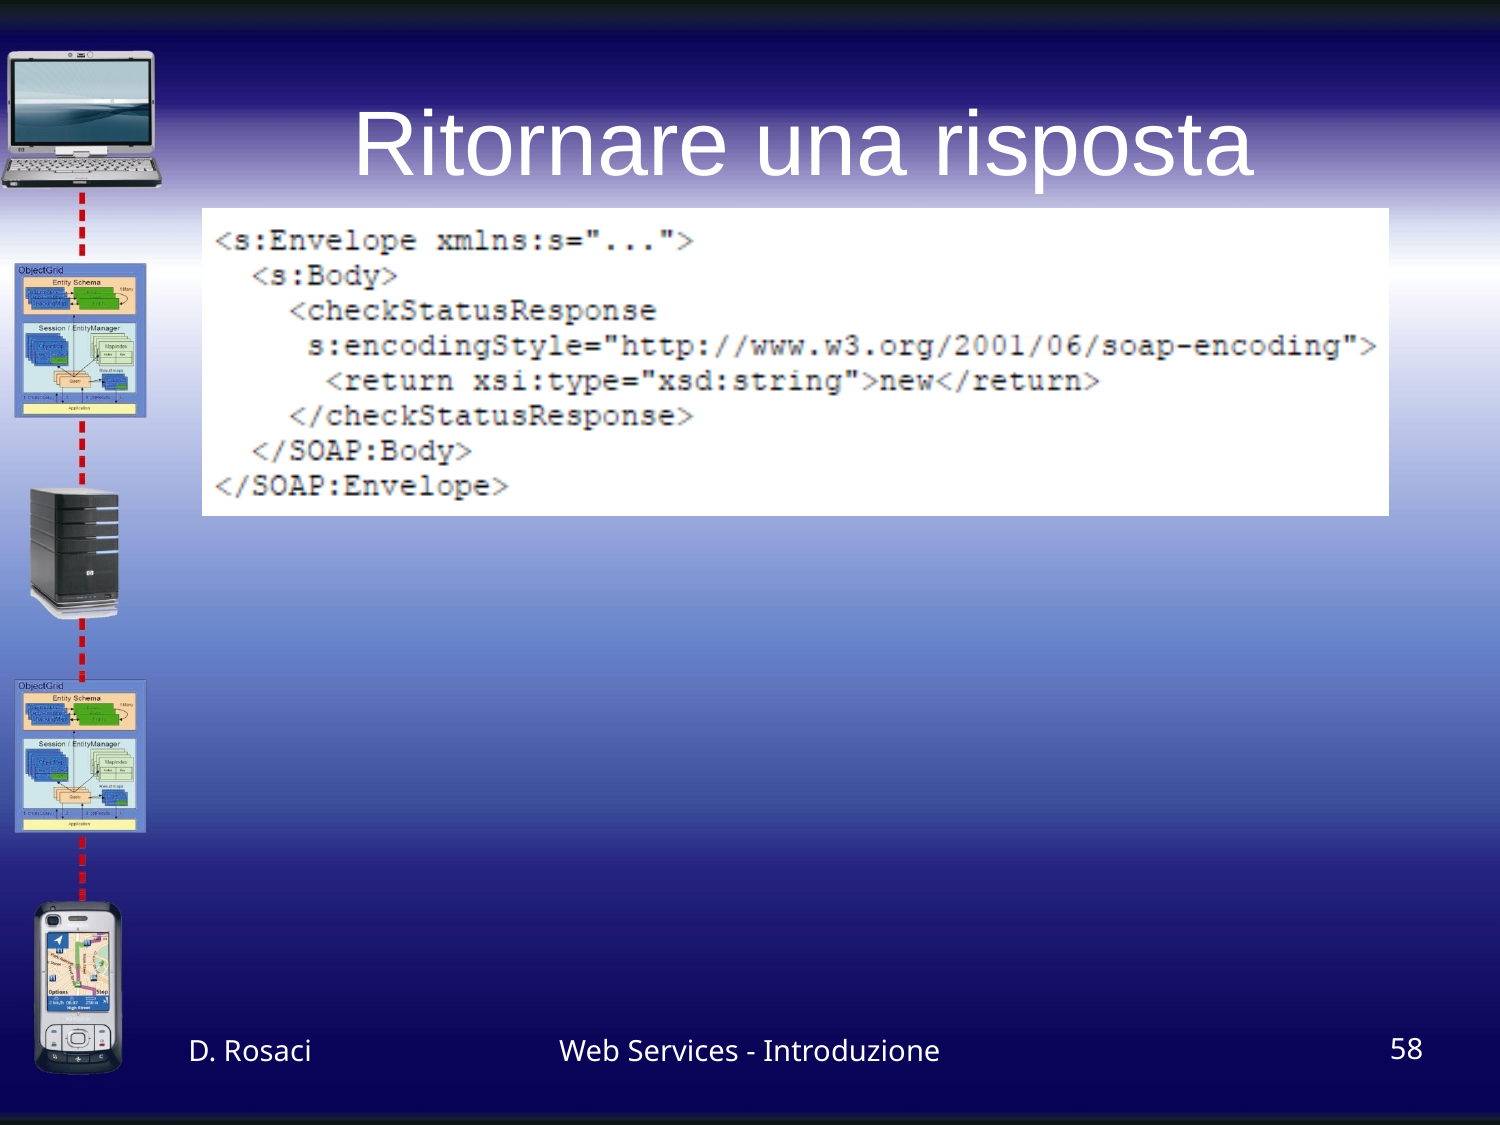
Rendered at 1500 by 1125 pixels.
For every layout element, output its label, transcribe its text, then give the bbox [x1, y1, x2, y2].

title Ritornare una risposta [182, 44, 1426, 233]
slide_number D. Rosaci [74, 1024, 426, 1103]
footer Web Services - Introduzione [512, 1024, 988, 1103]
picture [0, 0, 1500, 1125]
